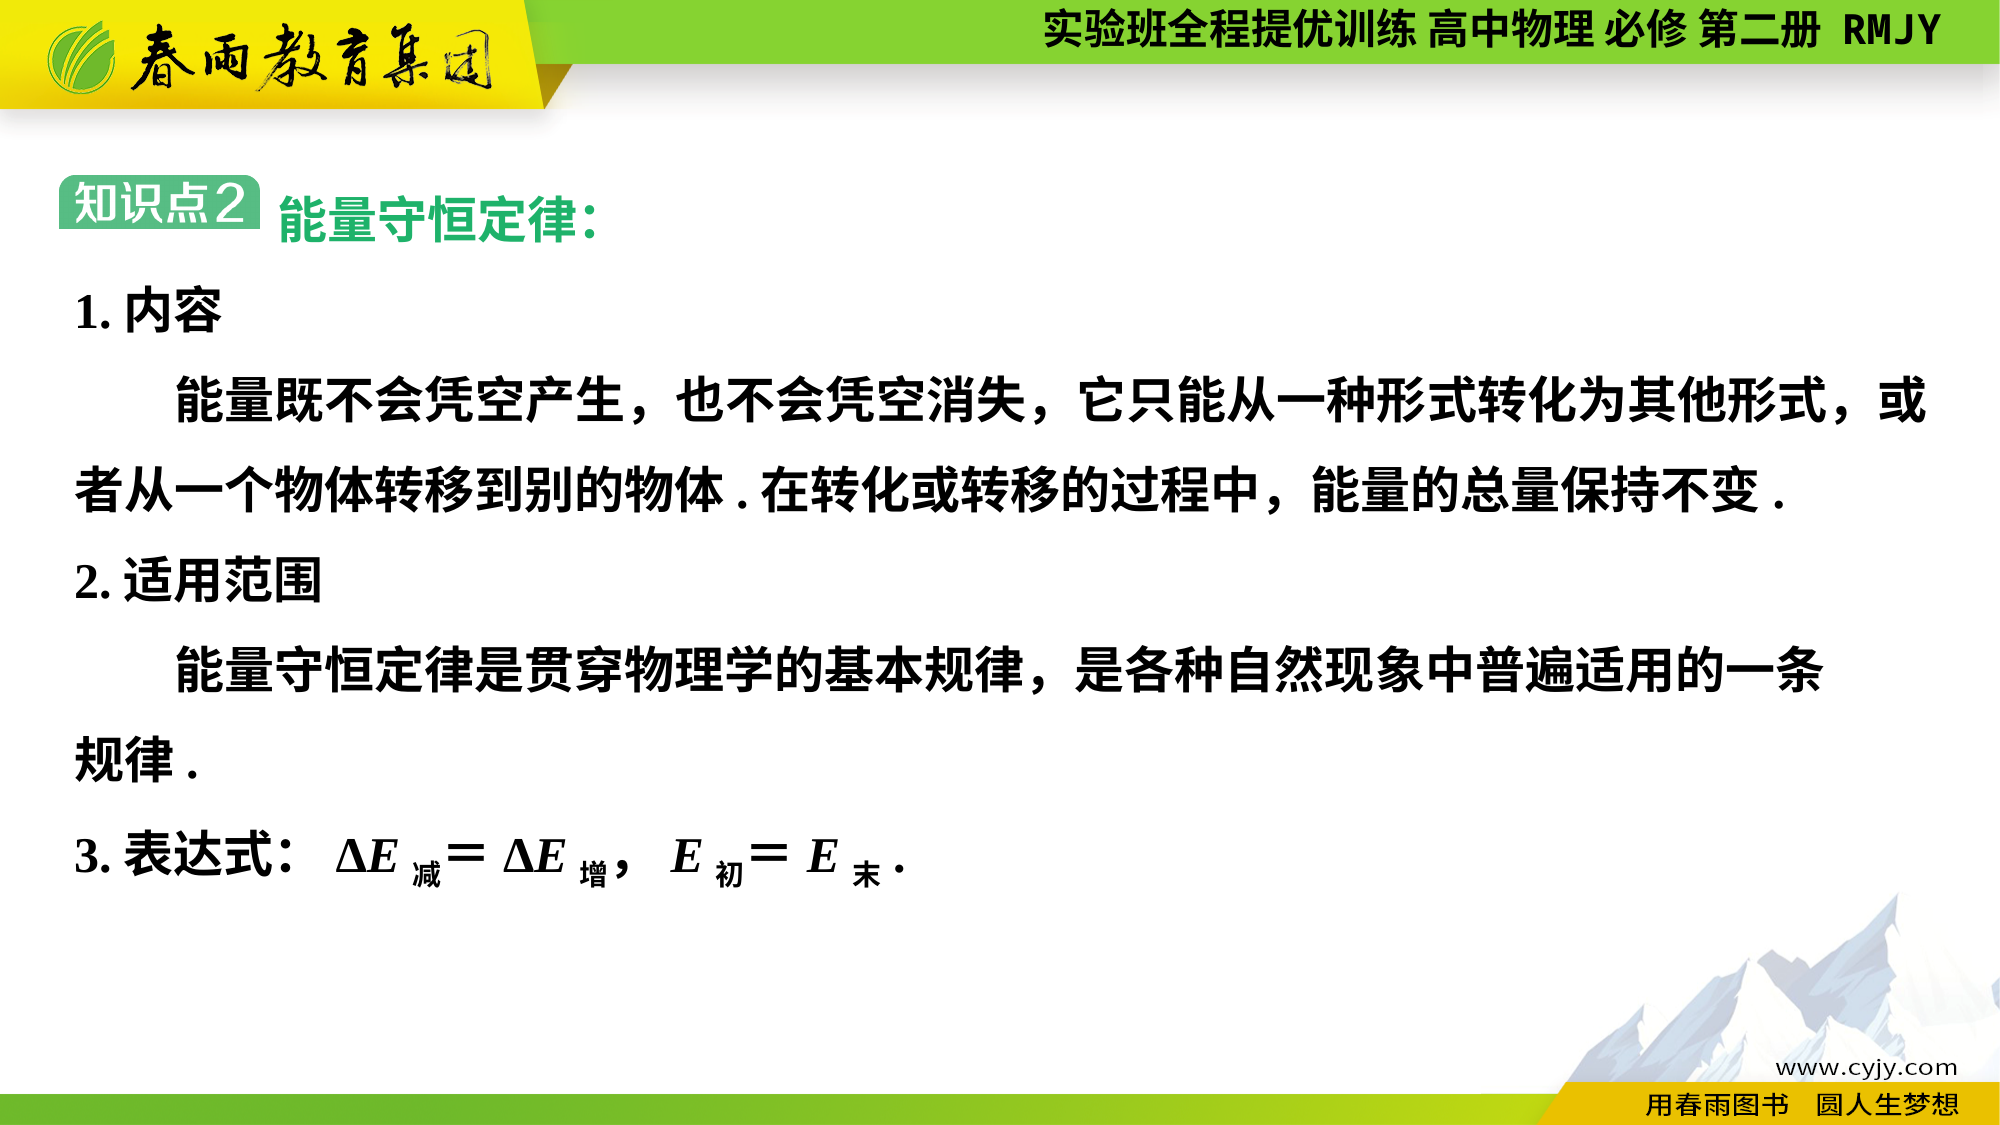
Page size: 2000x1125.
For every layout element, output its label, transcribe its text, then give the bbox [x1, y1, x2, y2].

list 能量守恒定律： 1.内容 能量既不会凭空产生，也不会凭空消失，它只能从一种形式转化为其他形式，或者从一个物体转移到别的物体.在转化或转移的过程中，能量的总量保持不变. 2.适用范围 能量守恒定律是贯穿物理学的基本规律，是各种自然现象中普遍适用的一条 规律. 3.表达式：ΔE减＝ΔE增，E初＝E末. [59, 151, 1944, 894]
picture [0, 0, 2000, 1125]
